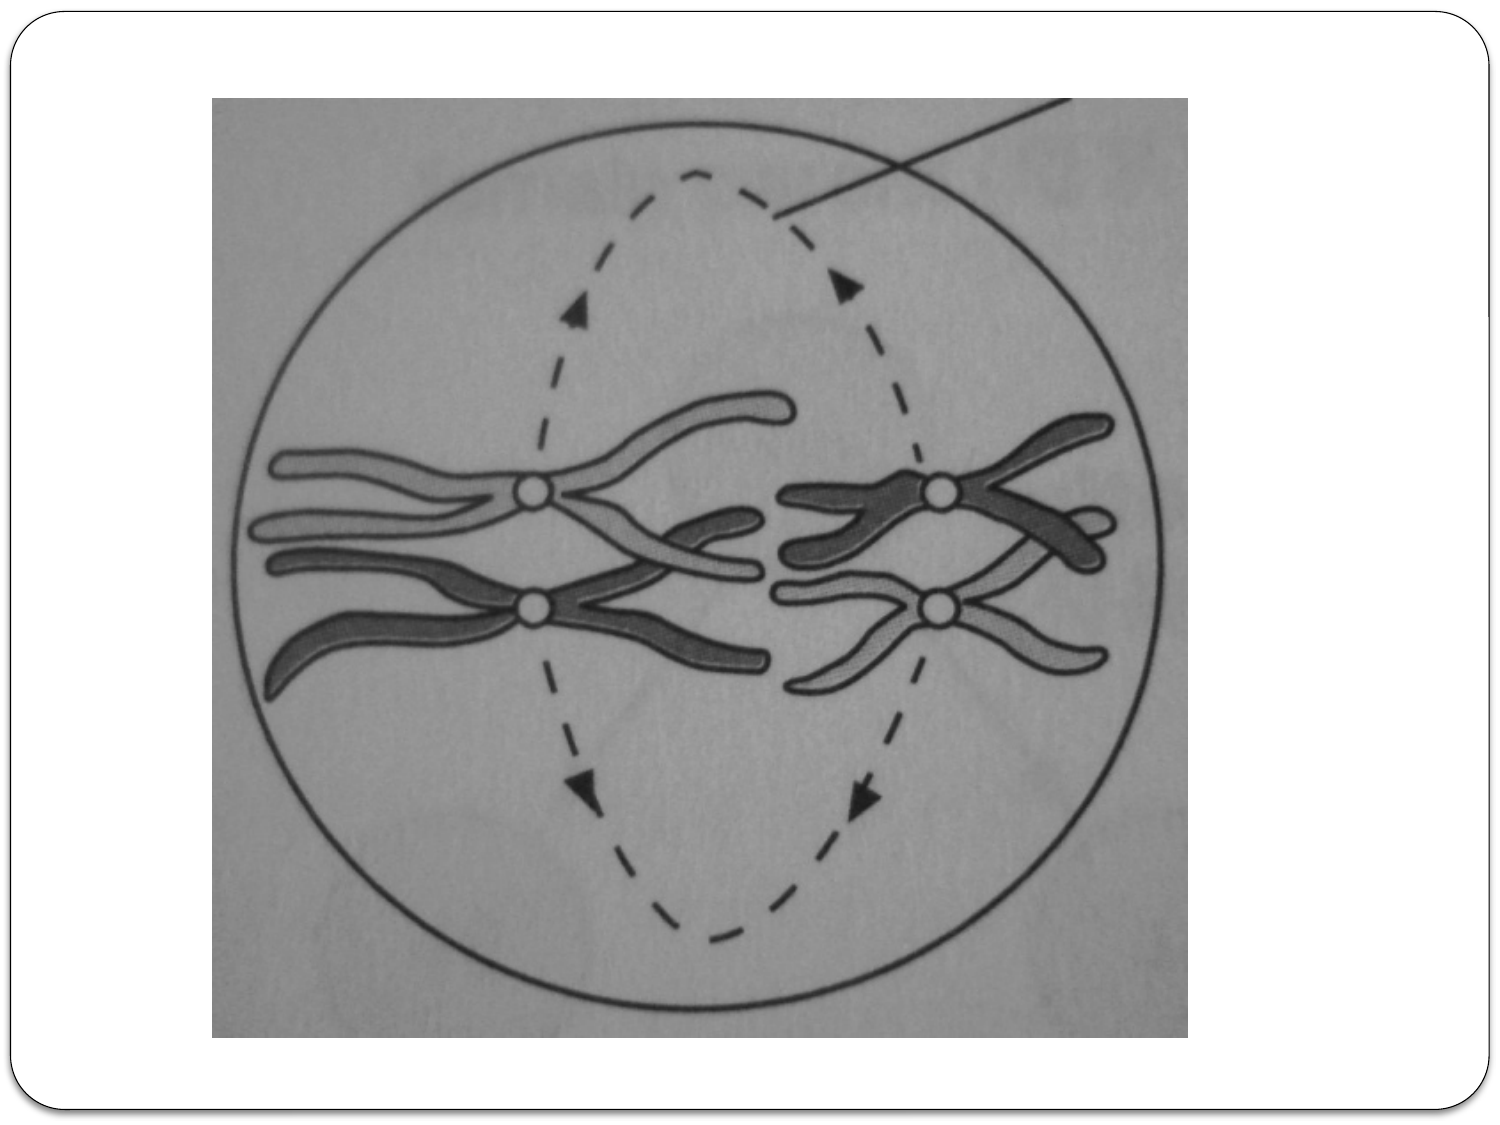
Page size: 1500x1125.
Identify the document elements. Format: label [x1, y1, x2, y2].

list [212, 97, 1188, 1038]
